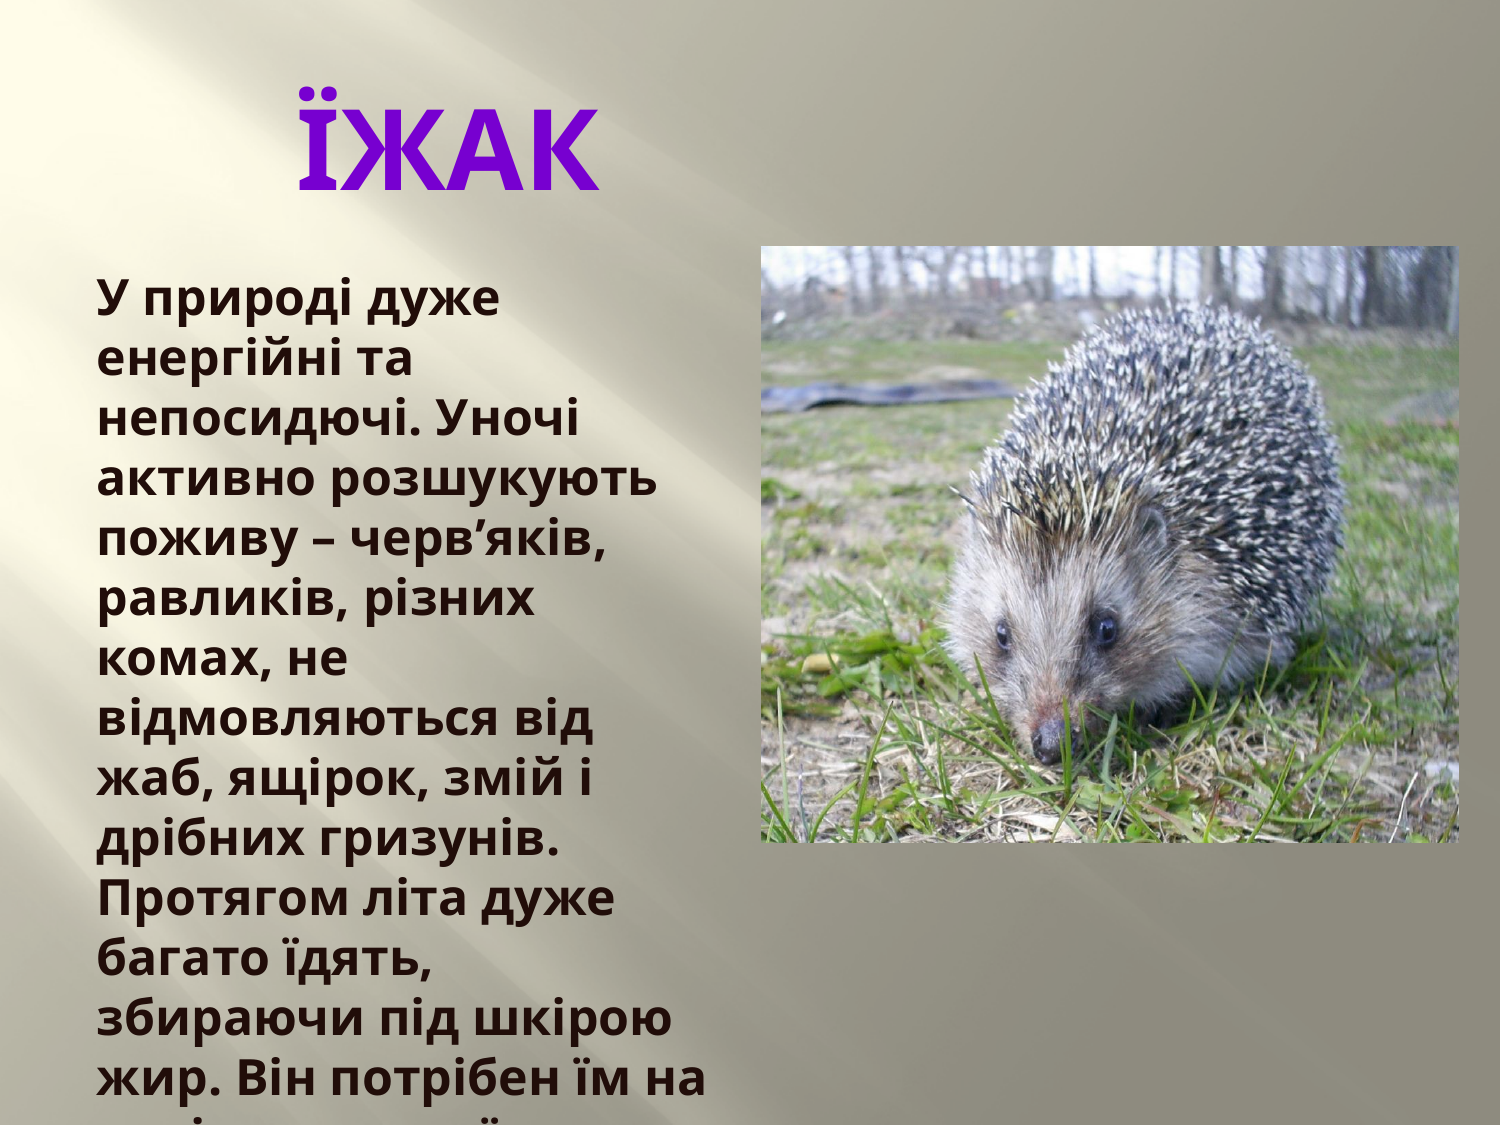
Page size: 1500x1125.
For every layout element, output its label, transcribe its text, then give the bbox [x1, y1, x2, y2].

text_box У природі дуже енергійні та непосидючі. Уночі активно розшукують поживу – черв’яків, равликів, різних комах, не відмовляються від жаб, ящірок, змій і дрібних гризунів. Протягом літа дуже багато їдять, збираючи під шкірою жир. Він потрібен їм на період зимової сплячки, бо їжу вони не запасають. [81, 257, 727, 1125]
text_box Їжак [187, 70, 739, 221]
picture [761, 245, 1460, 843]
